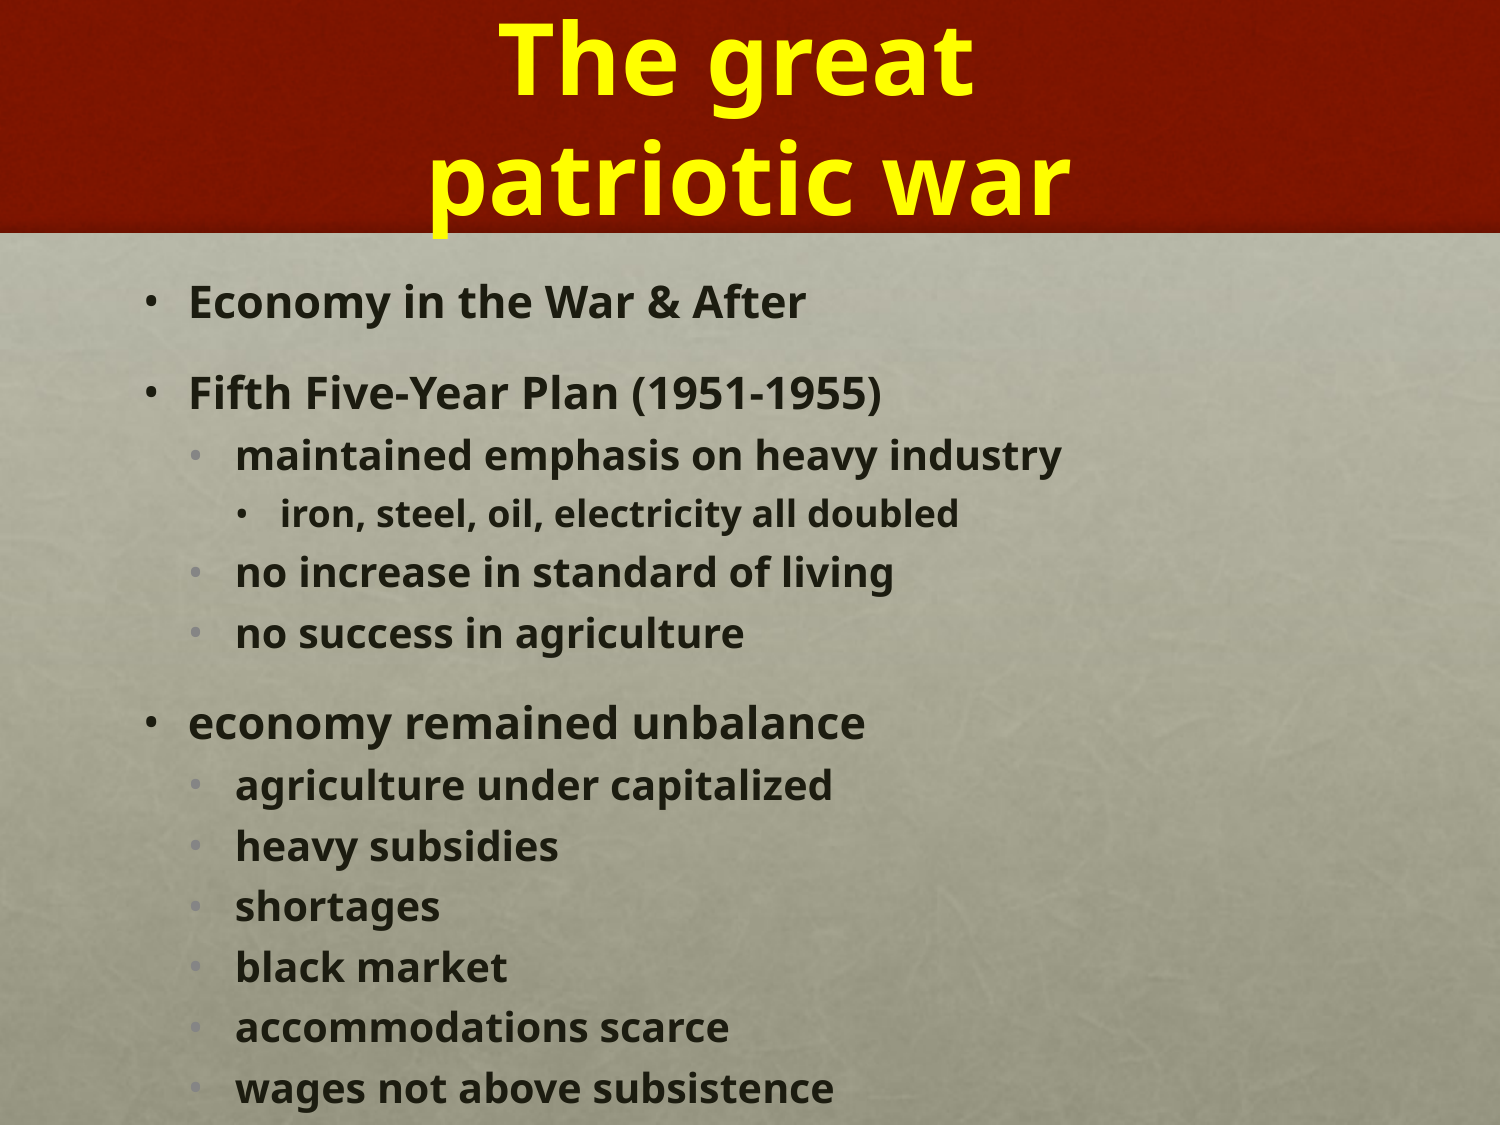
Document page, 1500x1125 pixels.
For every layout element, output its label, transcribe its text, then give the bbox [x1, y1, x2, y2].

list Economy in the War & After Fifth Five-Year Plan (1951-1955) maintained emphasis on heavy industry iron, steel, oil, electricity all doubled no increase in standard of living no success in agriculture economy remained unbalance agriculture under capitalized heavy subsidies shortages black market accommodations scarce wages not above subsistence [127, 265, 1372, 1125]
picture [0, 214, 1500, 1125]
title The great patriotic war [127, 10, 1372, 221]
